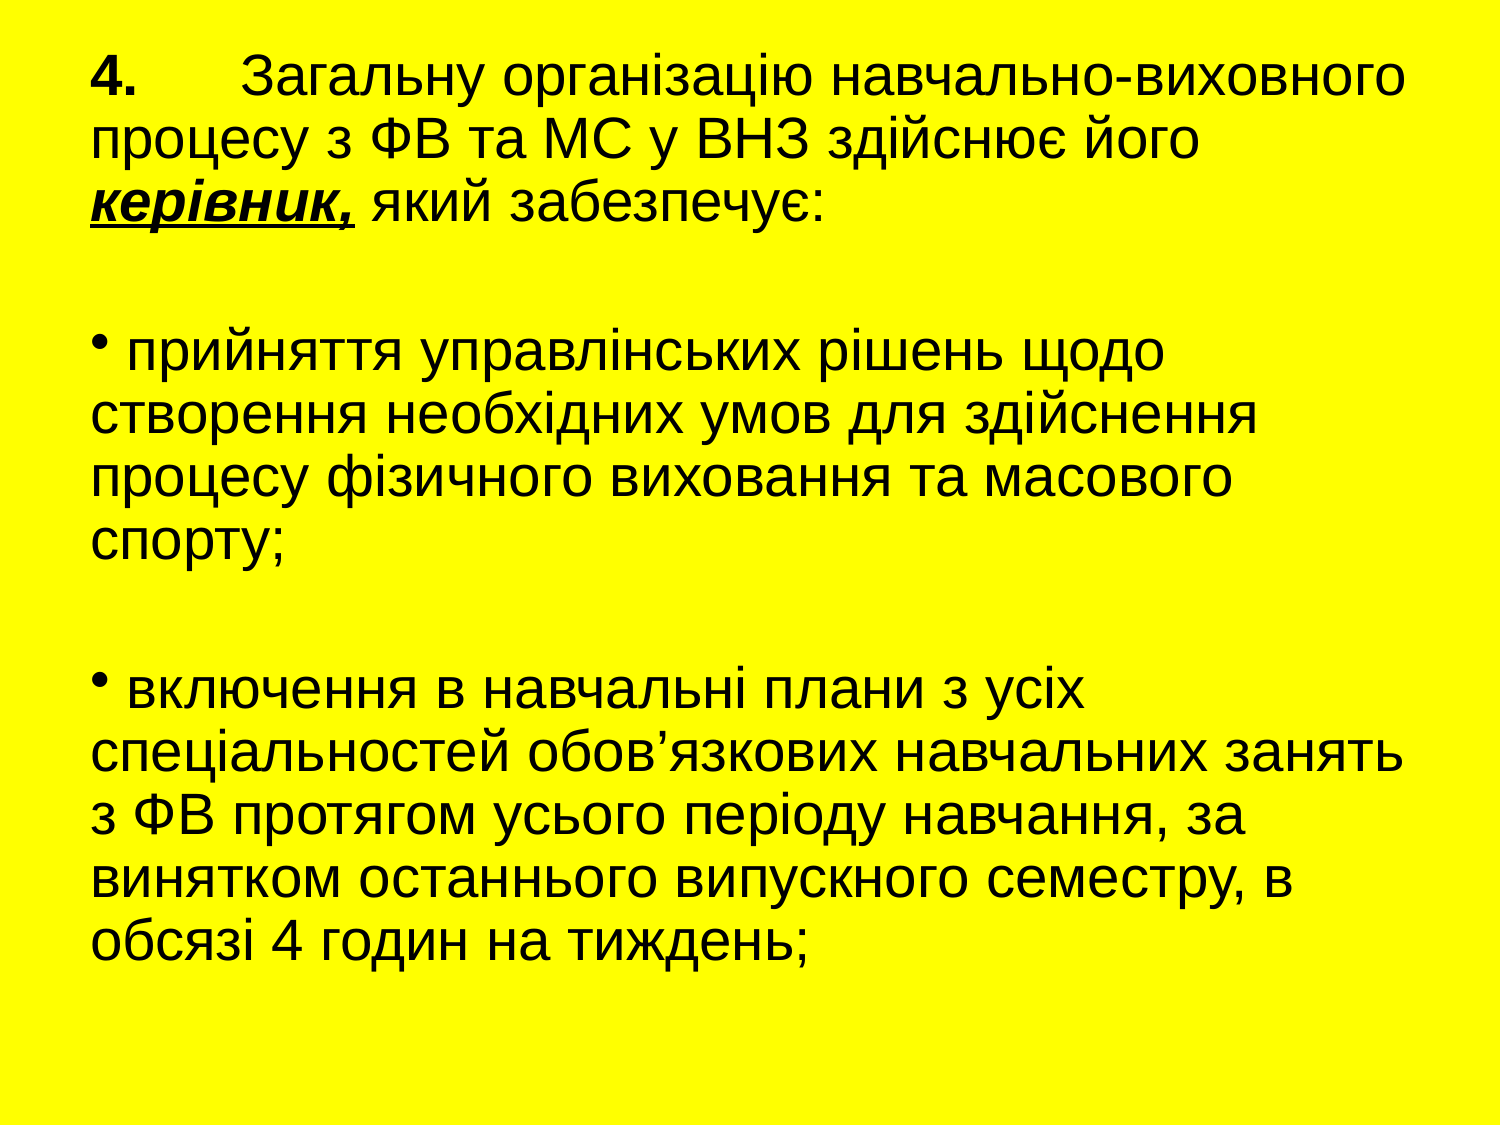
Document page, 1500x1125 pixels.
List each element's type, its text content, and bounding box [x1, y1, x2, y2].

list 4. Загальну організацію навчально-виховного процесу з ФВ та МС у ВНЗ здійснює його керівник, який забезпечує: прийняття управлінських рішень щодо створення необхідних умов для здійснення процесу фізичного виховання та масового спорту; включення в навчальні плани з усіх спеціальностей обов’язкових навчальних занять з ФВ протягом усього періоду навчання, за винятком останнього випускного семестру, в обсязі 4 годин на тиждень; [75, 37, 1425, 1075]
